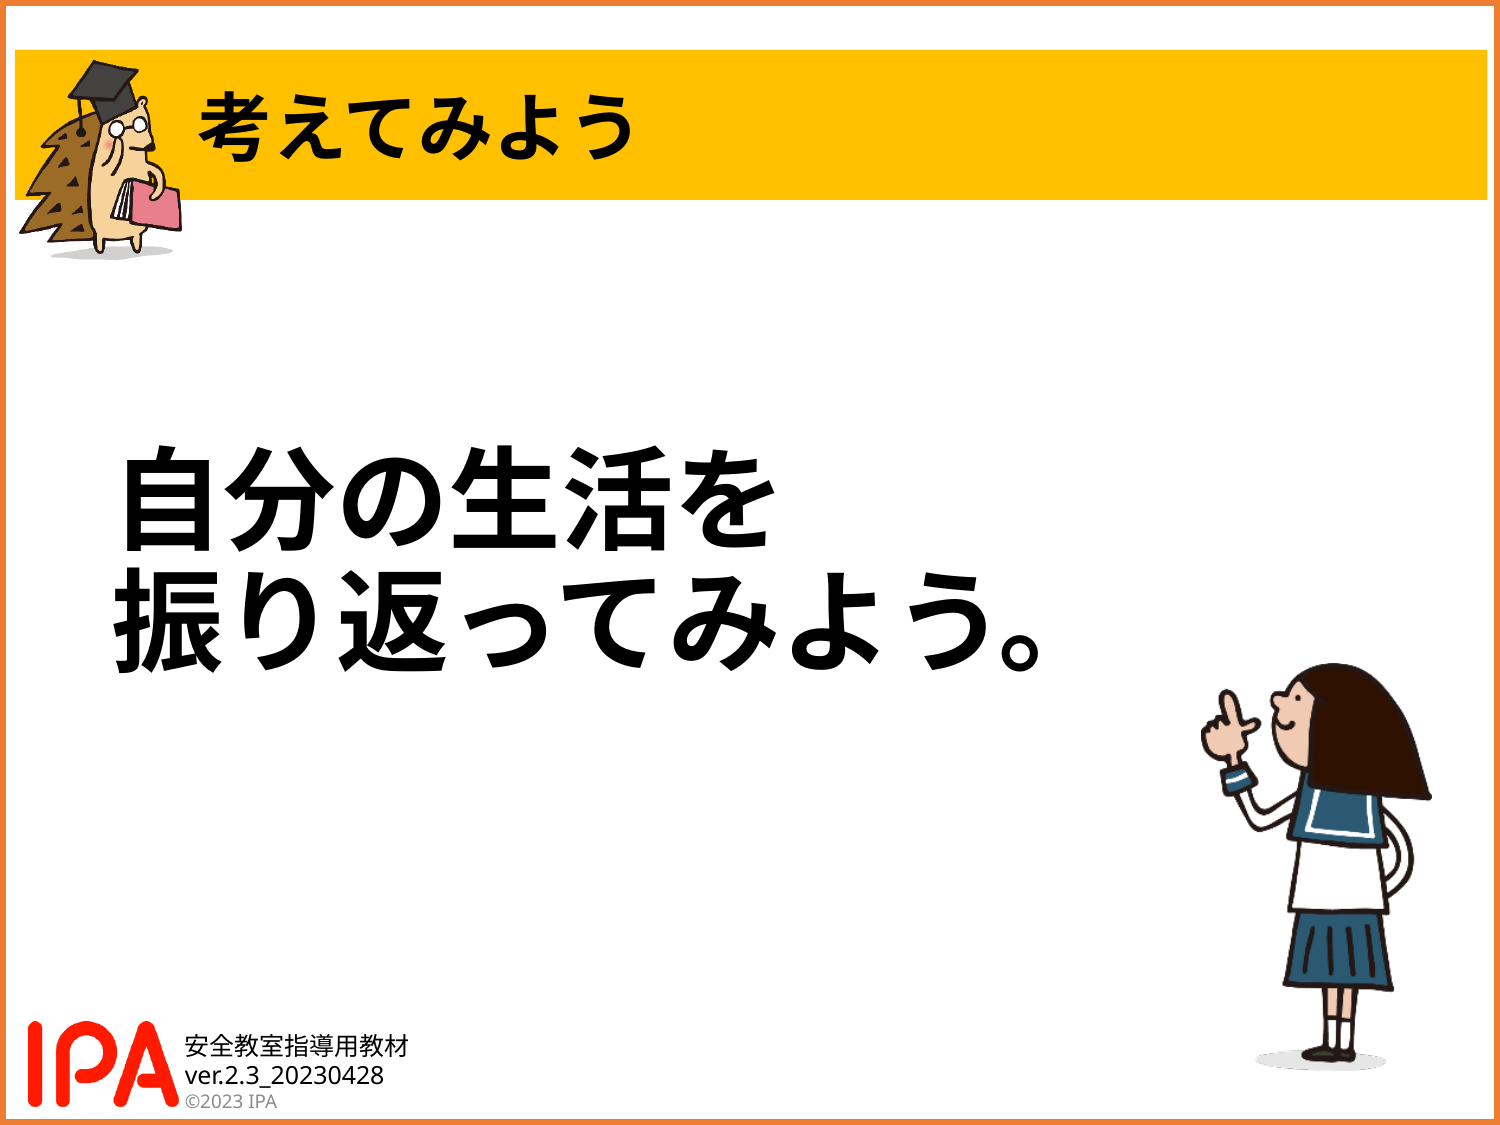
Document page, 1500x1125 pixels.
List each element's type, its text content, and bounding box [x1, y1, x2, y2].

list 自分の生活を 振り返ってみよう。 [96, 437, 1391, 1125]
picture [28, 1021, 96, 1107]
picture [1201, 663, 1432, 1071]
title 考えてみよう [182, 73, 1488, 190]
picture [19, 60, 182, 260]
